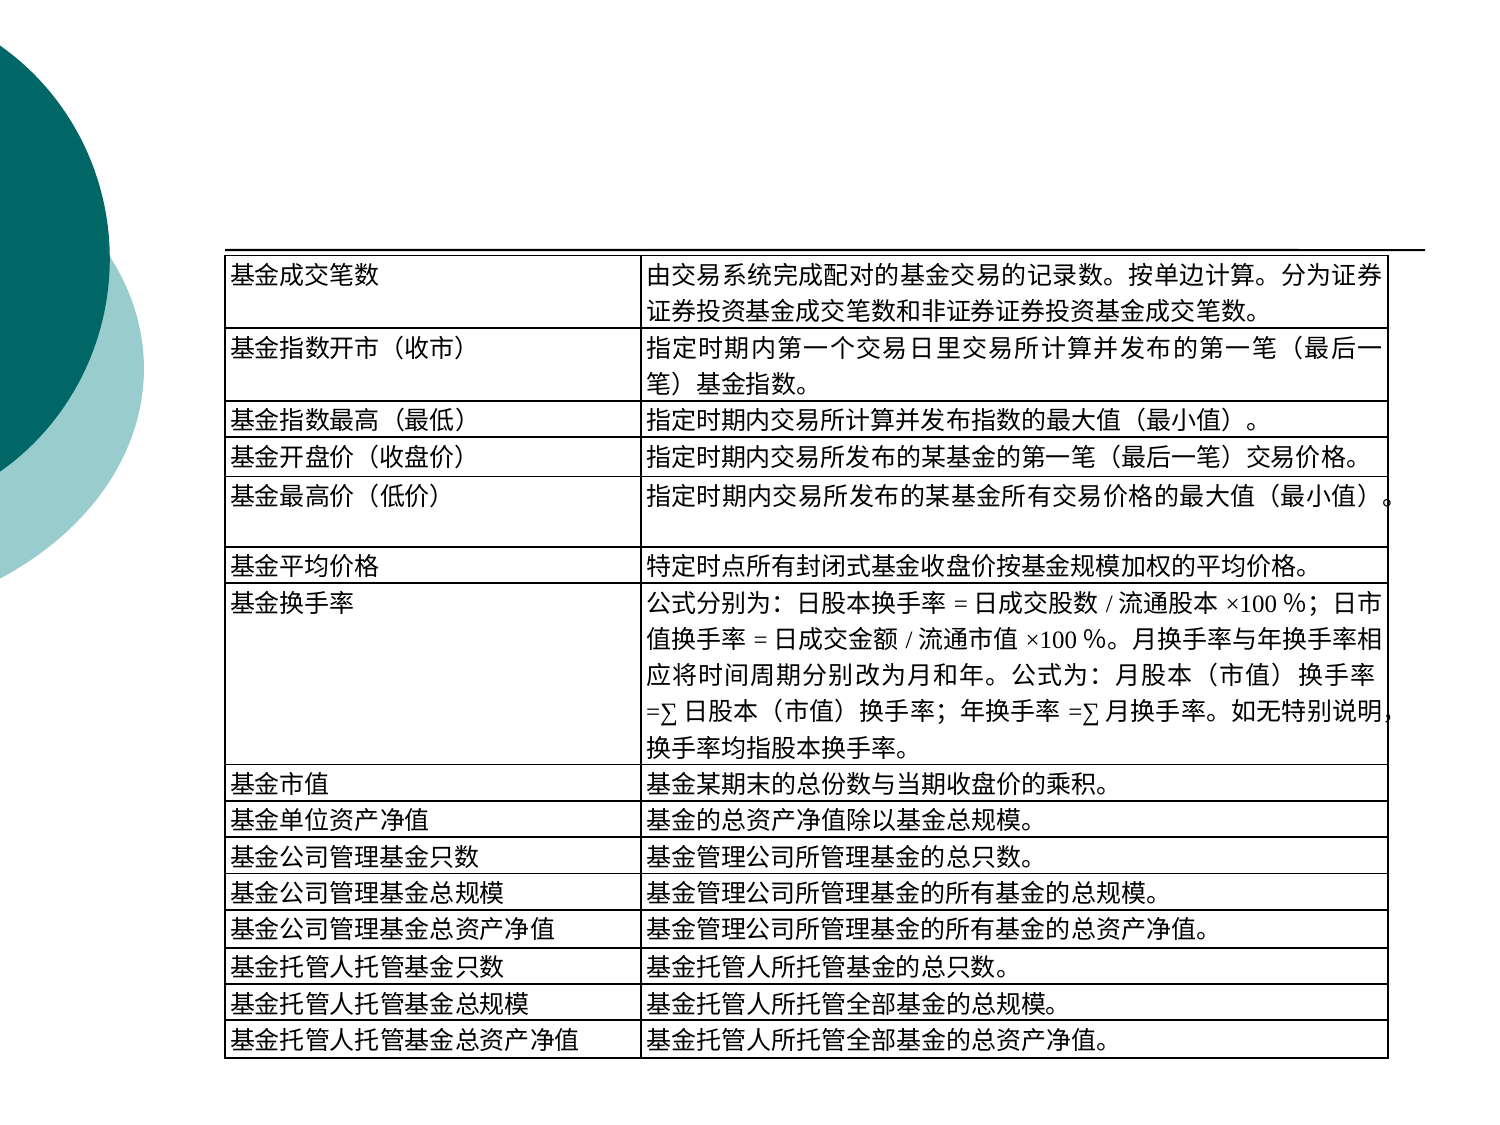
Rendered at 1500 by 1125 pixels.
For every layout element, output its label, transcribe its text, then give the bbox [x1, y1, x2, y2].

table_cell 基金托管人托管基金只数 [226, 949, 640, 983]
table_cell 基金管理公司所管理基金的所有基金的总资产净值。 [642, 911, 1387, 947]
table_header 基金成交笔数 [226, 256, 640, 327]
table_cell 基金指数最高（最低） [226, 402, 640, 436]
table_cell 基金托管人所托管全部基金的总资产净值。 [642, 1021, 1387, 1057]
table_cell 基金最高价（低价） [226, 477, 640, 546]
table_cell 基金指数开市（收市） [226, 329, 640, 400]
table_cell 公式分别为：日股本换手率=日成交股数/流通股本×100％；日市值换手率=日成交金额/流通市值×100％。月换手率与年换手率相应将时间周期分别改为月和年。公式为：月股本（市值）换手率=∑日股本（市值）换手率；年换手率=∑月换手率。如无特别说明，换手率均指股本换手率。 [642, 584, 1387, 764]
table_cell 基金公司管理基金只数 [226, 838, 640, 873]
table_cell 基金托管人托管基金总规模 [226, 985, 640, 1019]
table_cell 基金管理公司所管理基金的总只数。 [642, 838, 1387, 873]
table_cell 基金管理公司所管理基金的所有基金的总规模。 [642, 874, 1387, 909]
table_cell 基金市值 [226, 765, 640, 800]
table_cell 基金公司管理基金总规模 [226, 874, 640, 909]
table_cell 指定时期内交易所计算并发布指数的最大值（最小值）。 [642, 402, 1387, 436]
table_cell 基金托管人所托管全部基金的总规模。 [642, 985, 1387, 1019]
table_cell 基金换手率 [226, 584, 640, 764]
table_cell 基金托管人托管基金总资产净值 [226, 1021, 640, 1057]
table_cell 基金某期末的总份数与当期收盘价的乘积。 [642, 765, 1387, 800]
table_cell 指定时期内交易所发布的某基金的第一笔（最后一笔）交易价格。 [642, 438, 1387, 476]
table_cell 基金公司管理基金总资产净值 [226, 911, 640, 947]
table_cell 指定时期内第一个交易日里交易所计算并发布的第一笔（最后一笔）基金指数。 [642, 329, 1387, 400]
table_cell 基金开盘价（收盘价） [226, 438, 640, 476]
table_cell 基金单位资产净值 [226, 802, 640, 836]
table_cell 基金平均价格 [226, 548, 640, 582]
table_cell 基金的总资产净值除以基金总规模。 [642, 802, 1387, 836]
table_cell 特定时点所有封闭式基金收盘价按基金规模加权的平均价格。 [642, 548, 1387, 582]
table_header 由交易系统完成配对的基金交易的记录数。按单边计算。分为证券证券投资基金成交笔数和非证券证券投资基金成交笔数。 [642, 256, 1387, 327]
table_cell 指定时期内交易所发布的某基金所有交易价格的最大值（最小值）。 [642, 477, 1387, 546]
table_cell 基金托管人所托管基金的总只数。 [642, 949, 1387, 983]
